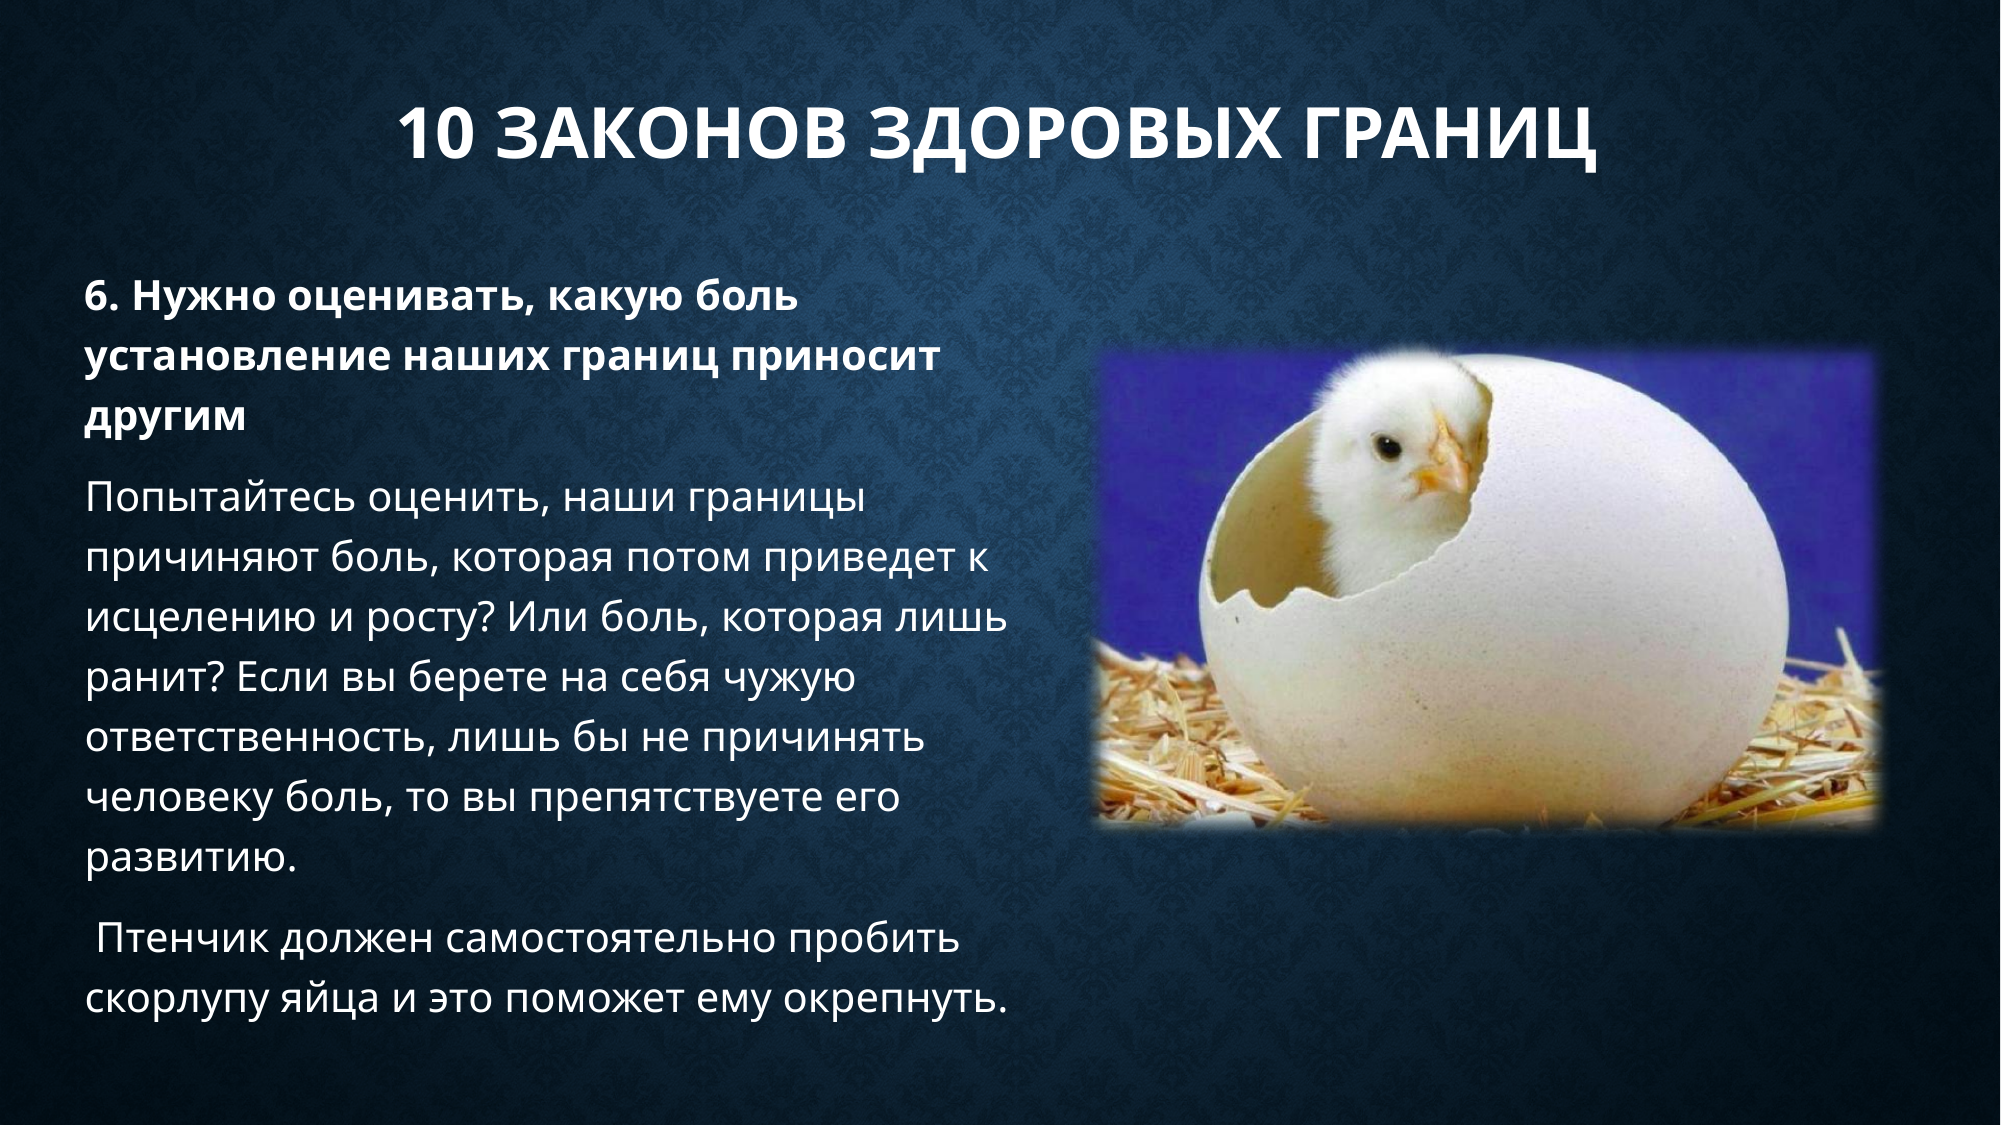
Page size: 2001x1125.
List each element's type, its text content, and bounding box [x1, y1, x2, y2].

picture [1080, 333, 1893, 840]
list 6. Нужно оценивать, какую боль установление наших границ приносит другим Попытайтесь оценить, наши границы причиняют боль, которая потом приведет к исцелению и росту? Или боль, которая лишь ранит? Если вы берете на себя чужую ответственность, лишь бы не причинять человеку боль, то вы препятствуете его развитию. Птенчик должен самостоятельно пробить скорлупу яйца и это поможет ему окрепнуть. [69, 251, 1082, 1071]
title 10 Законов здоровых границ [63, 54, 1931, 217]
